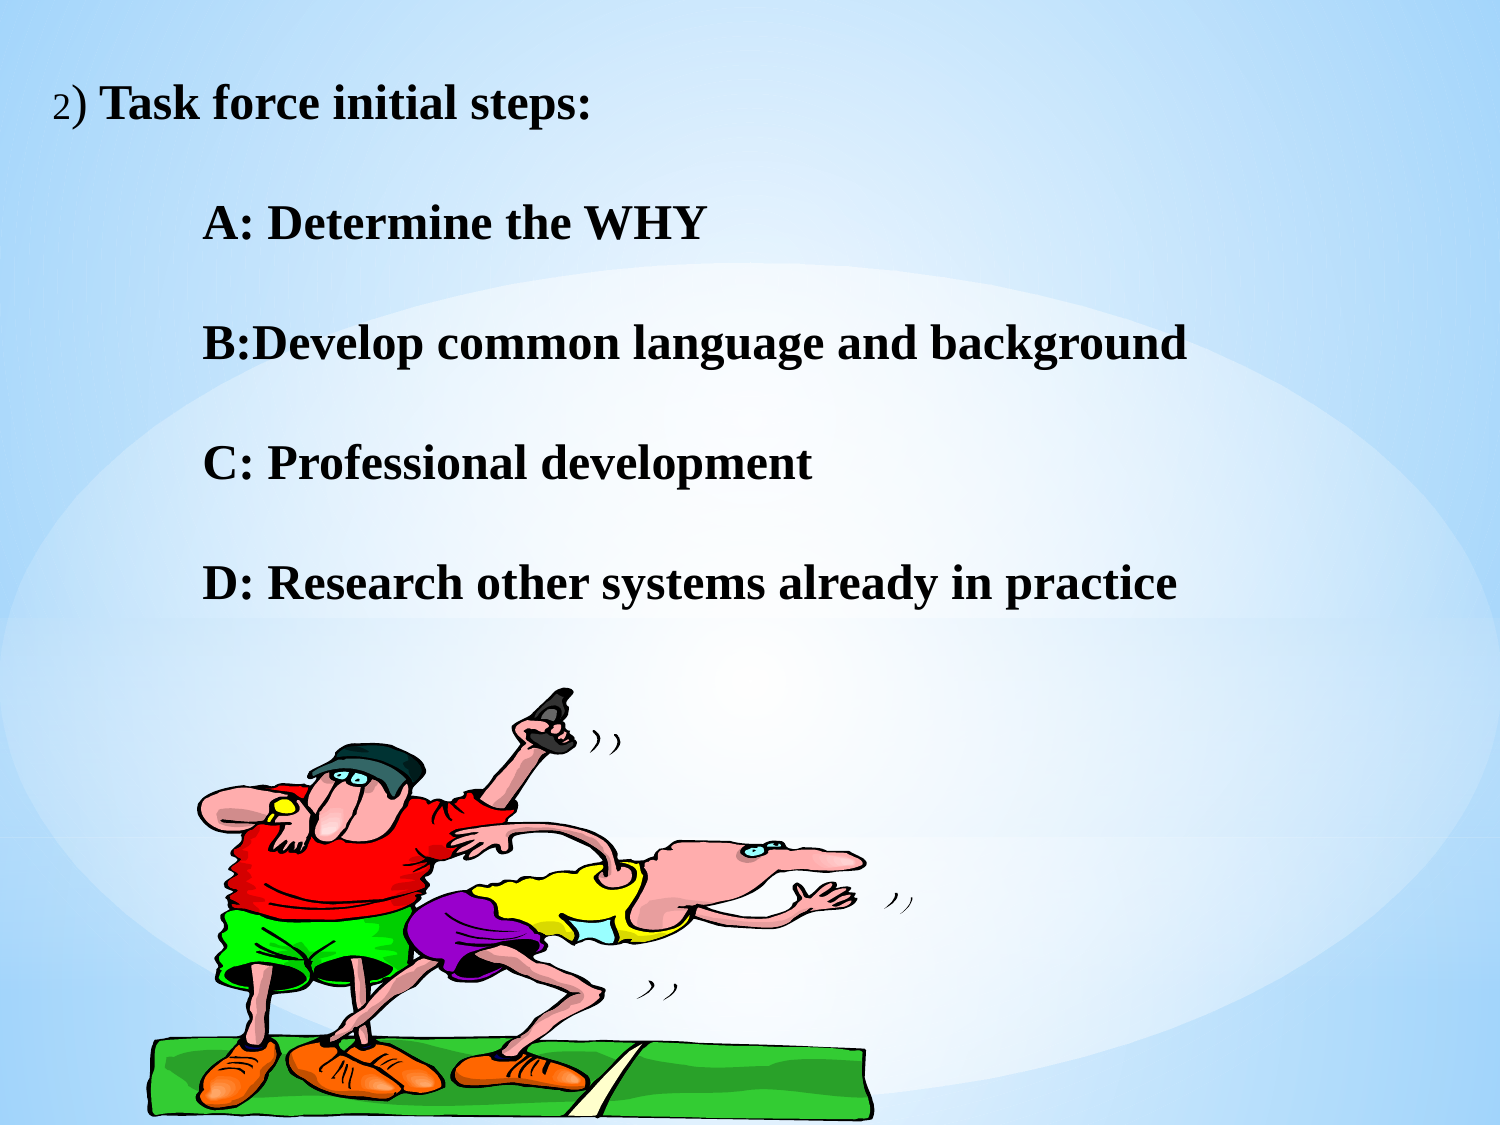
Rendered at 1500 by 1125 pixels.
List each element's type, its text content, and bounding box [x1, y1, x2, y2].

text_box 2) Task force initial steps: A: Determine the WHY B:Develop common language and background C: Professional development D: Research other systems already in practice [37, 62, 1450, 618]
picture [143, 687, 913, 1122]
